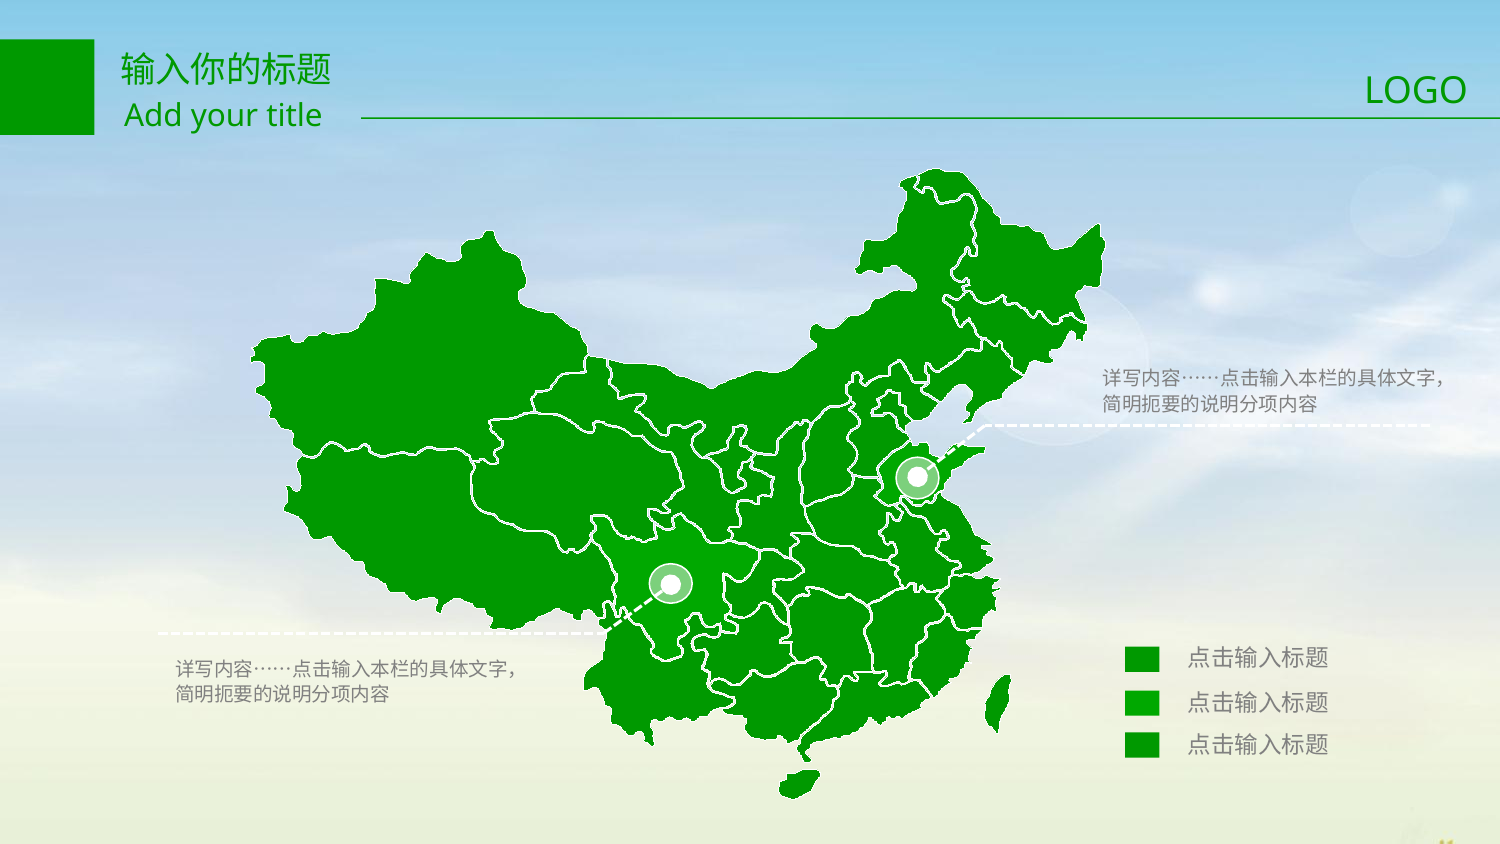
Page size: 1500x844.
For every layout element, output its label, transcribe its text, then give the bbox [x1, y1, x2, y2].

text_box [249, 167, 1106, 800]
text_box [895, 425, 1431, 500]
text_box 点击输入标题 [1172, 723, 1372, 767]
picture [0, 0, 1500, 844]
text_box [1125, 690, 1160, 716]
text_box [1125, 646, 1160, 672]
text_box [158, 563, 693, 634]
text_box 详写内容……点击输入本栏的具体文字，简明扼要的说明分项内容 [1110, 356, 1450, 423]
text_box 点击输入标题 [1172, 680, 1372, 723]
text_box 点击输入标题 [1172, 635, 1372, 679]
text_box [1125, 732, 1160, 758]
text_box 详写内容……点击输入本栏的具体文字，简明扼要的说明分项内容 [160, 647, 244, 713]
